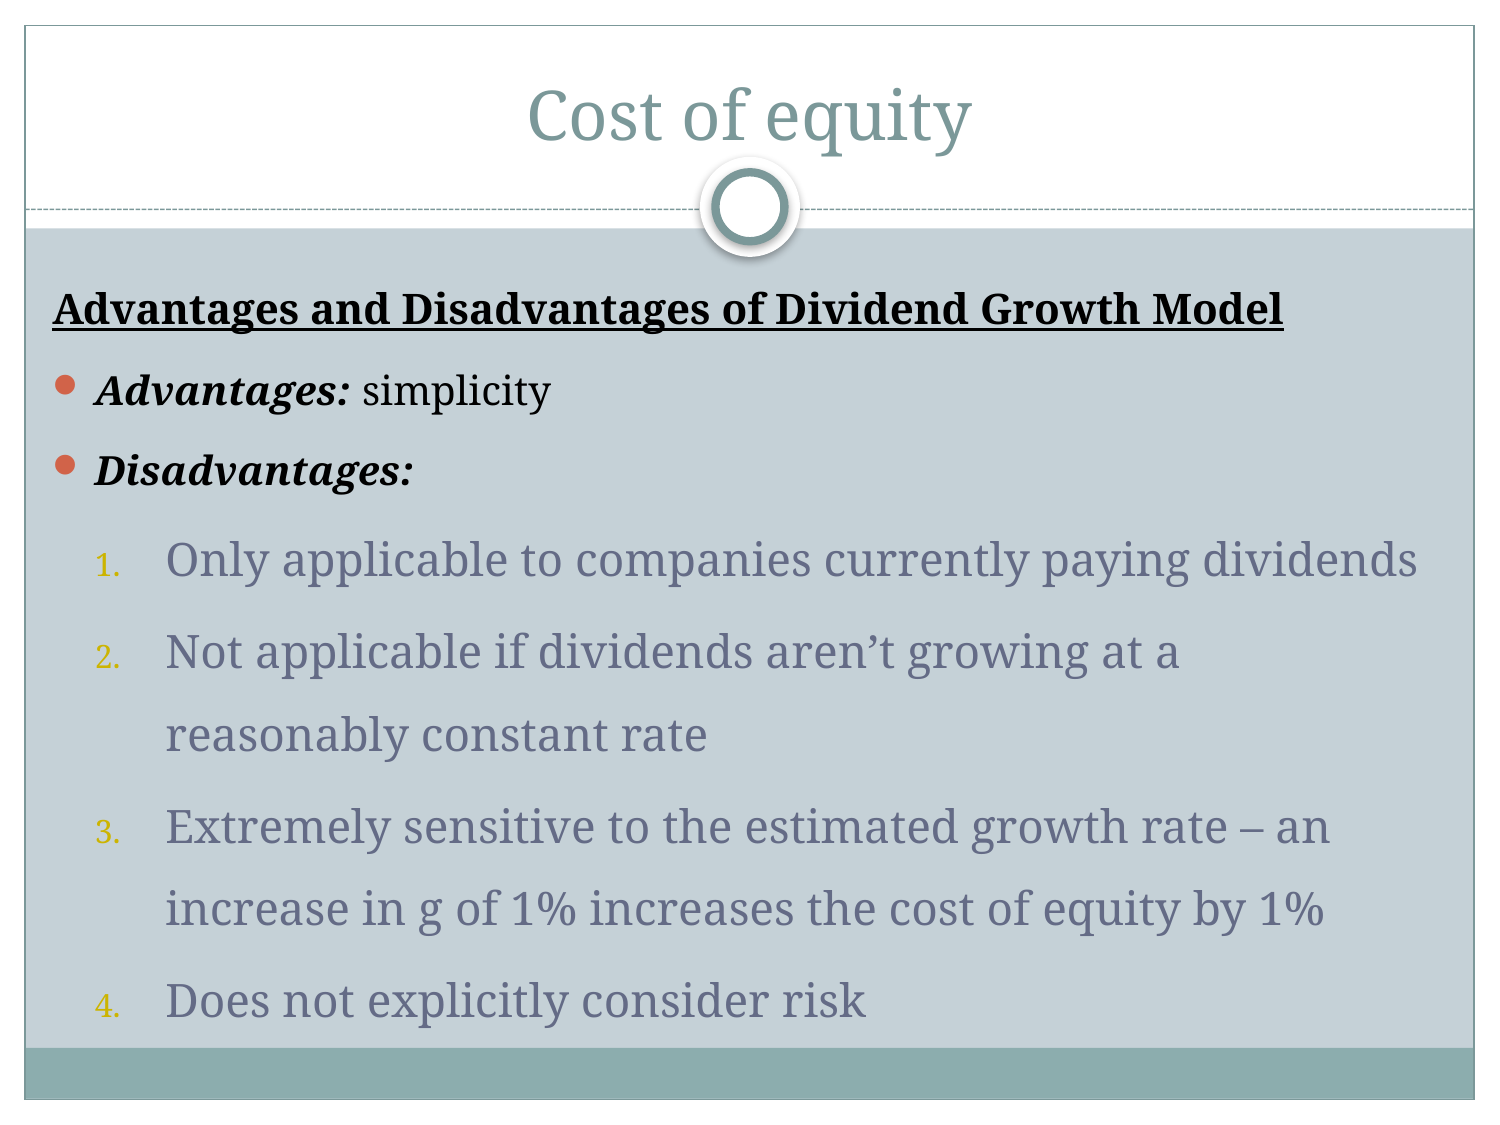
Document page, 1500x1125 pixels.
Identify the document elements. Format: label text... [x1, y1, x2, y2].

list Advantages and Disadvantages of Dividend Growth Model Advantages: simplicity Disadvantages: Only applicable to companies currently paying dividends Not applicable if dividends aren’t growing at a reasonably constant rate Extremely sensitive to the estimated growth rate – an increase in g of 1% increases the cost of equity by 1% Does not explicitly consider risk [37, 249, 1450, 1050]
title Cost of equity [49, 37, 1450, 162]
